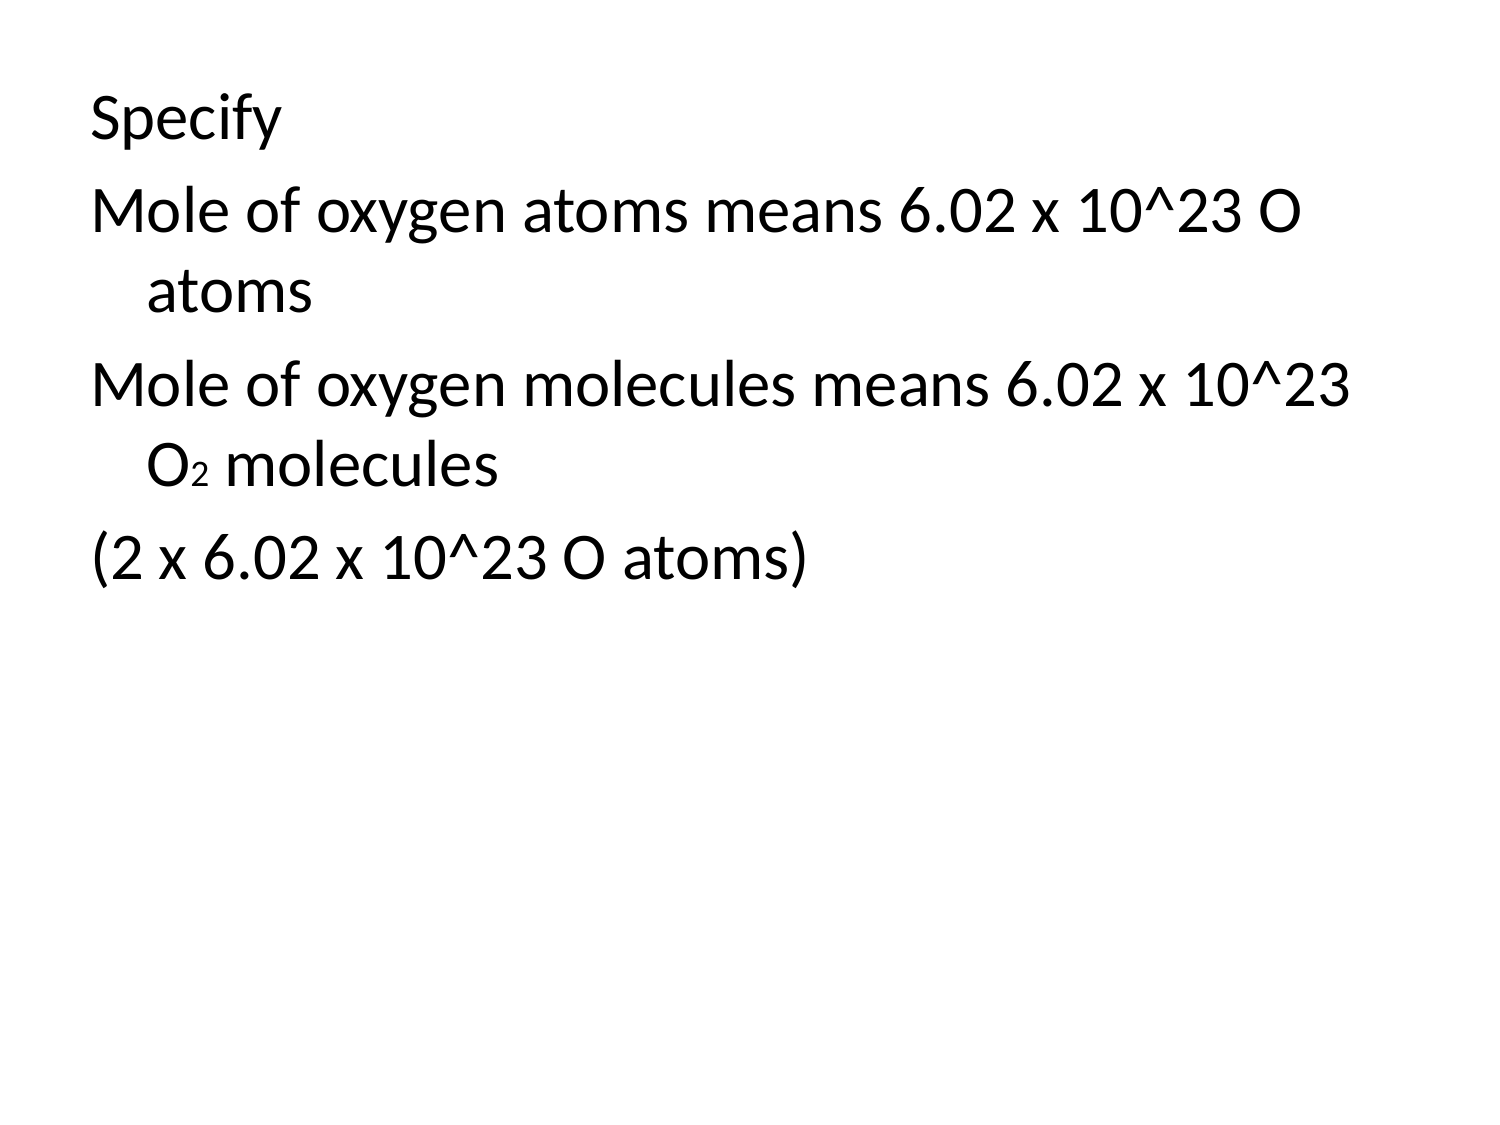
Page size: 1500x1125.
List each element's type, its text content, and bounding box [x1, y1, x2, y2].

list Specify Mole of oxygen atoms means 6.02 x 10^23 O atoms Mole of oxygen molecules means 6.02 x 10^23 O2 molecules (2 x 6.02 x 10^23 O atoms) [75, 65, 1425, 1005]
